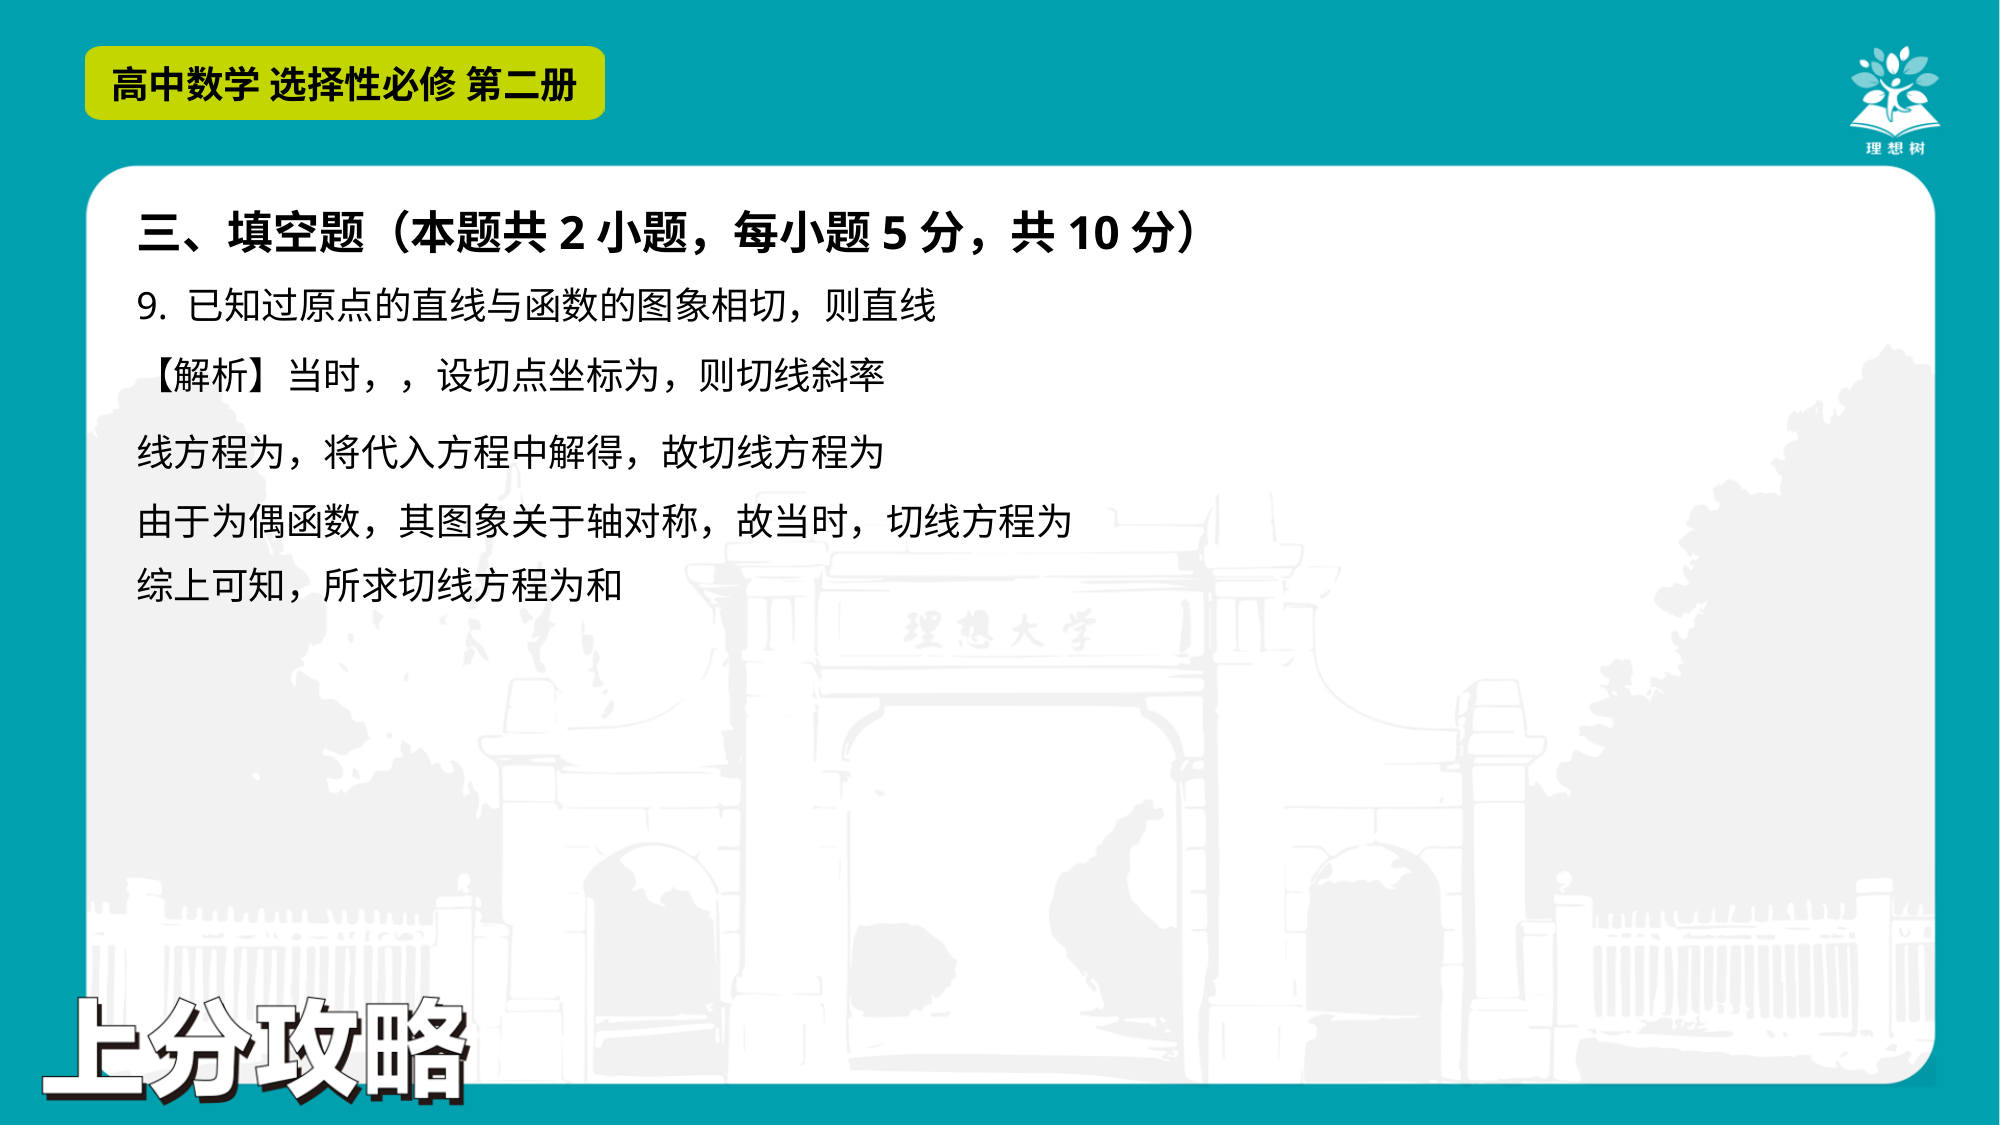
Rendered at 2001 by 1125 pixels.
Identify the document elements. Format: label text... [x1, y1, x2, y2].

picture [0, 0, 2000, 1125]
text_box 三、填空题（本题共2小题，每小题5分，共10分） [136, 177, 1865, 317]
